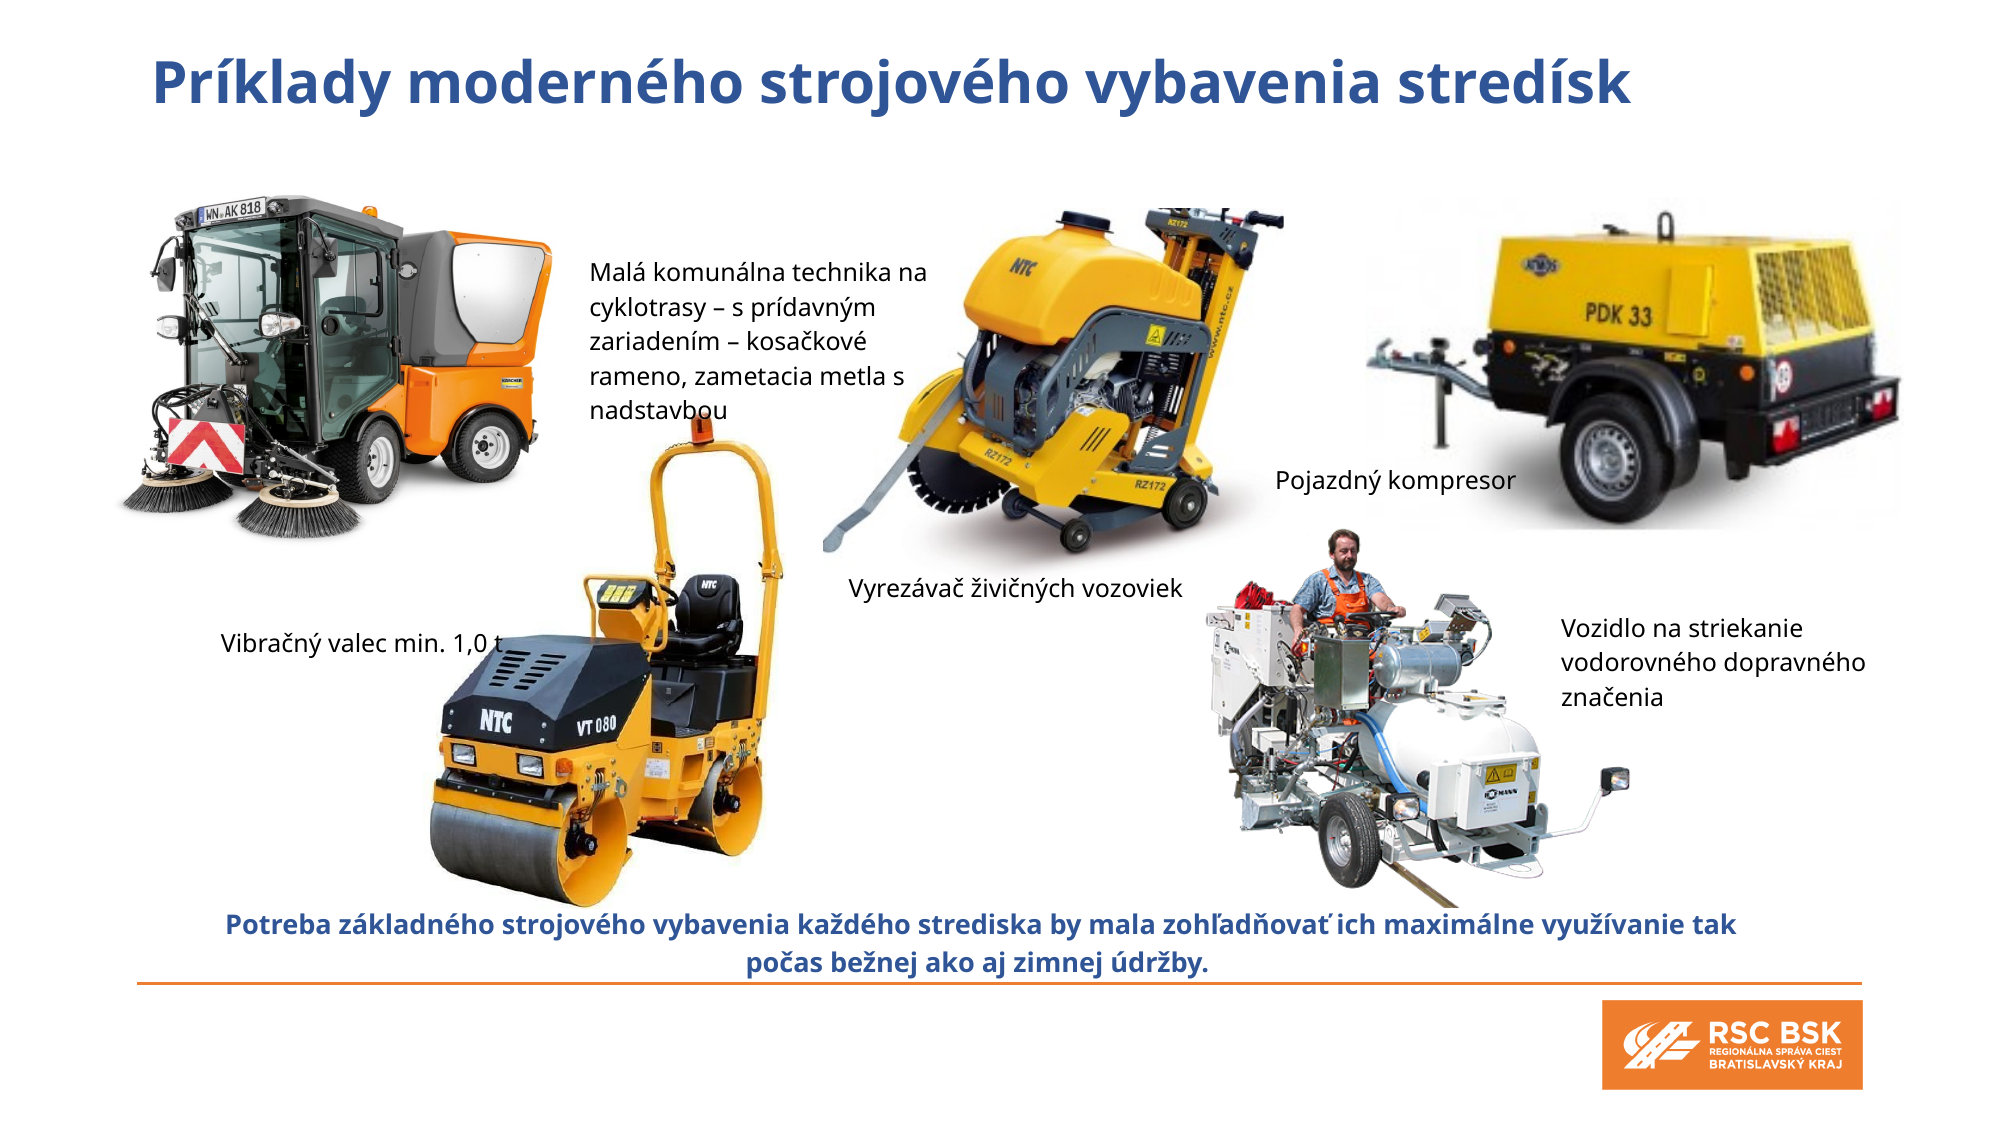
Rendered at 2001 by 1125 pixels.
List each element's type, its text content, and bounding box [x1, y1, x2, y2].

text_box Vozidlo na striekanie vodorovného dopravného značenia [1689, 615, 1904, 704]
text_box Malá komunálna technika na cyklotrasy – s prídavným zariadením – kosačkové rameno, zametacia metla s nadstavbou [575, 271, 823, 406]
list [1602, 1000, 1863, 1091]
text_box Potreba základného strojového vybavenia každého strediska by mala zohľadňovať ich maximálne využívanie tak počas bežnej ako aj zimnej údržby. [179, 914, 1783, 966]
picture [99, 149, 786, 915]
text_box Pojazdný kompresor [1284, 447, 1365, 508]
text_box Príklady moderného strojového vybavenia stredísk [136, 40, 1862, 130]
picture [823, 197, 1904, 908]
text_box Vyrezávač živičných vozoviek [786, 554, 1092, 616]
text_box Vibračný valec min. 1,0 t [205, 615, 423, 667]
